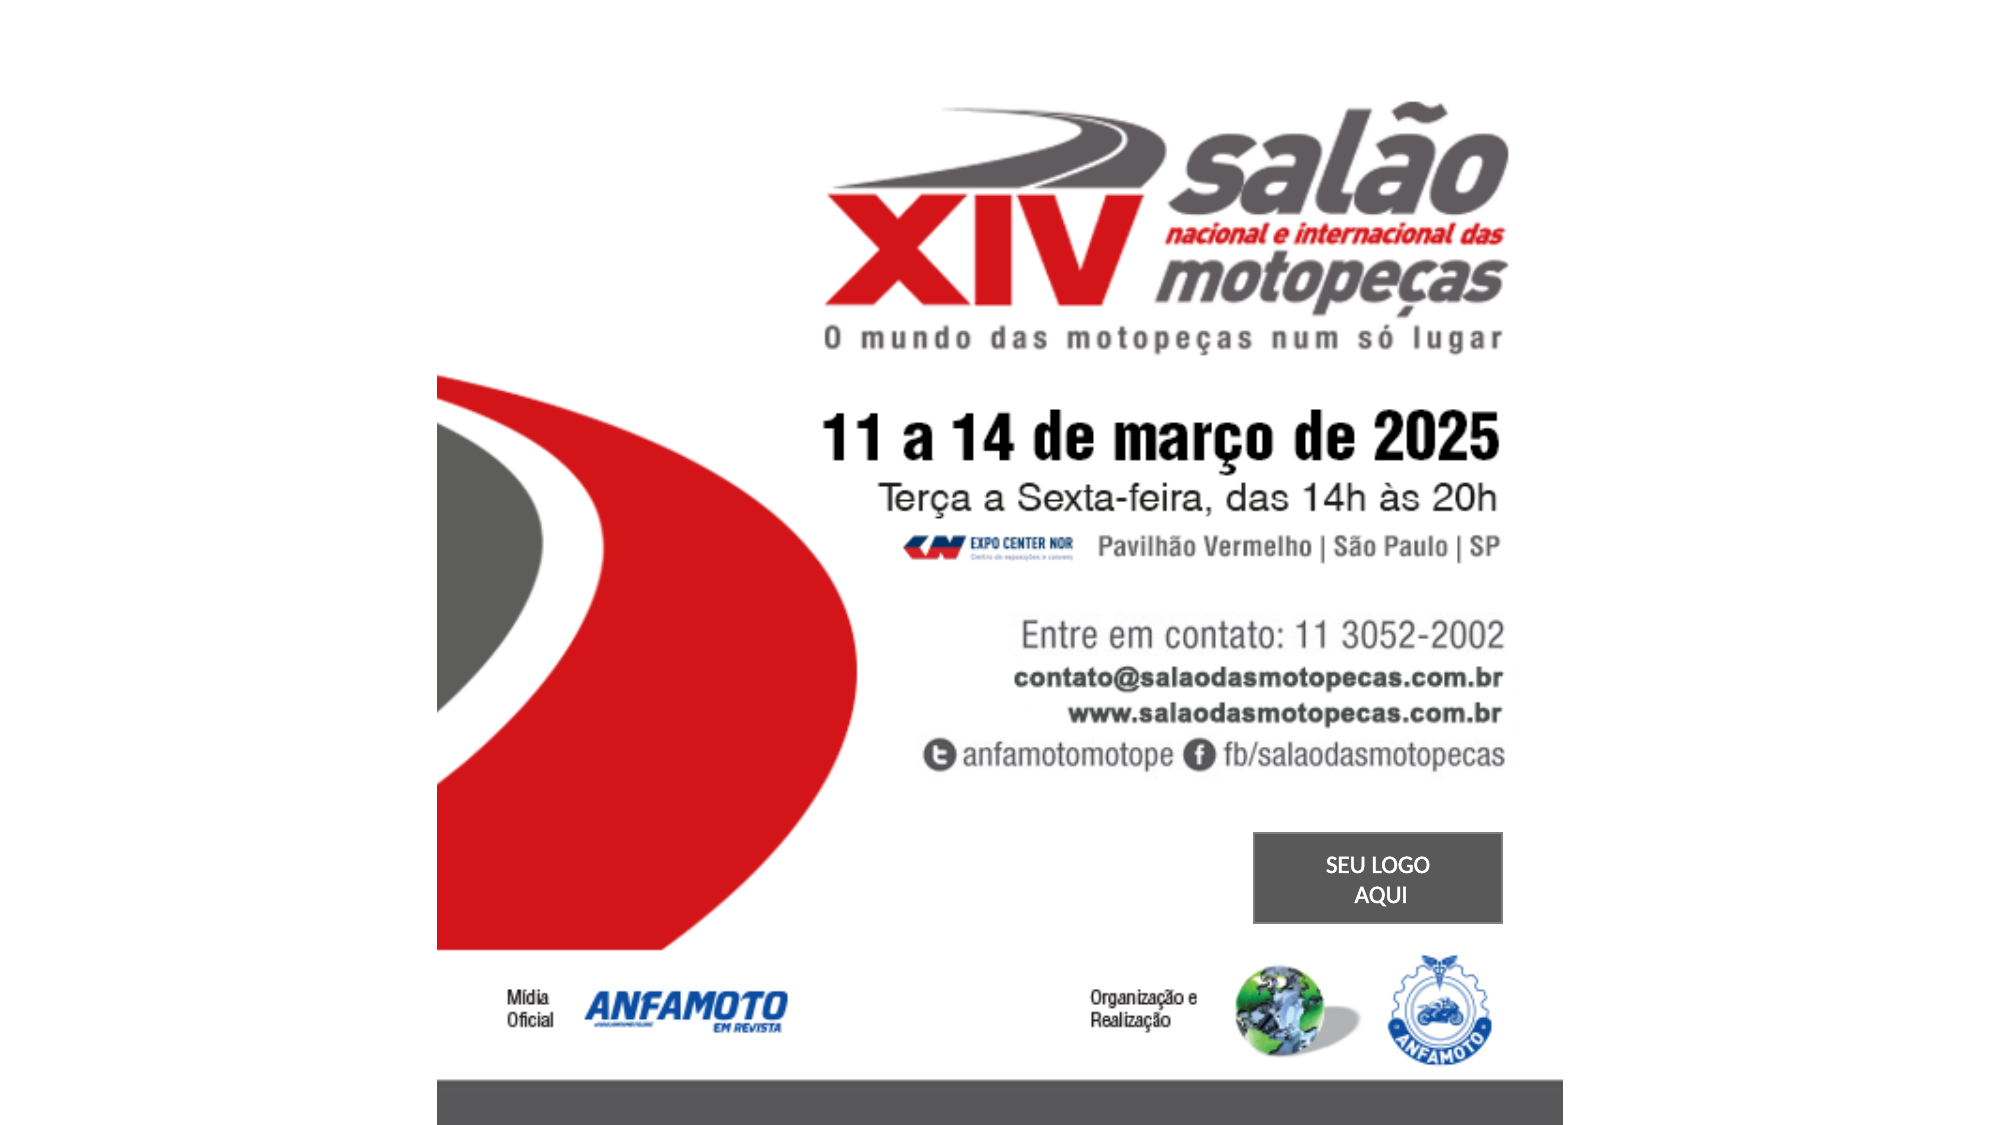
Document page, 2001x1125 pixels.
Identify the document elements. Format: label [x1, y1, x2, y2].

picture [437, 0, 1563, 1125]
